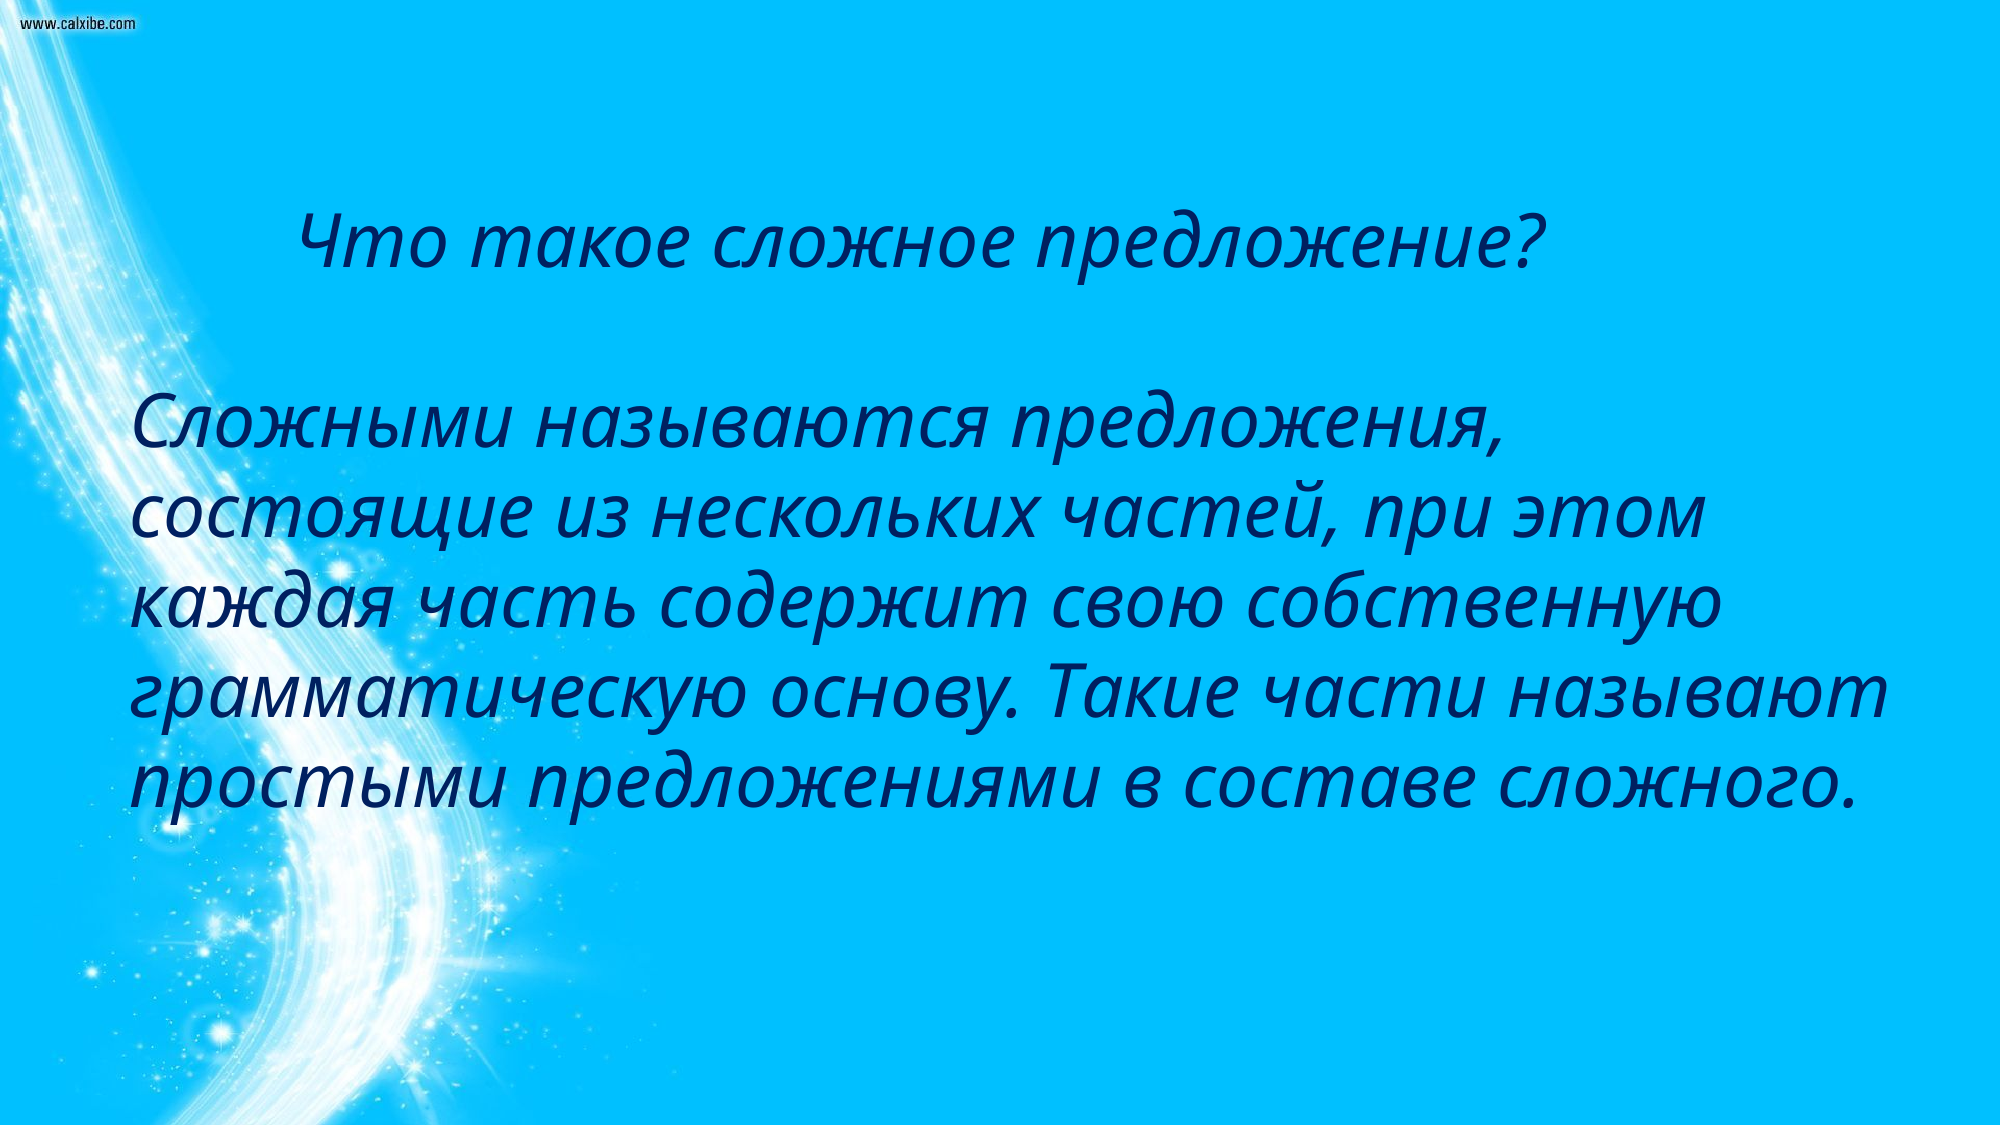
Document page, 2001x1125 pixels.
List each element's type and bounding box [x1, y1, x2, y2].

list [0, 0, 2000, 1125]
